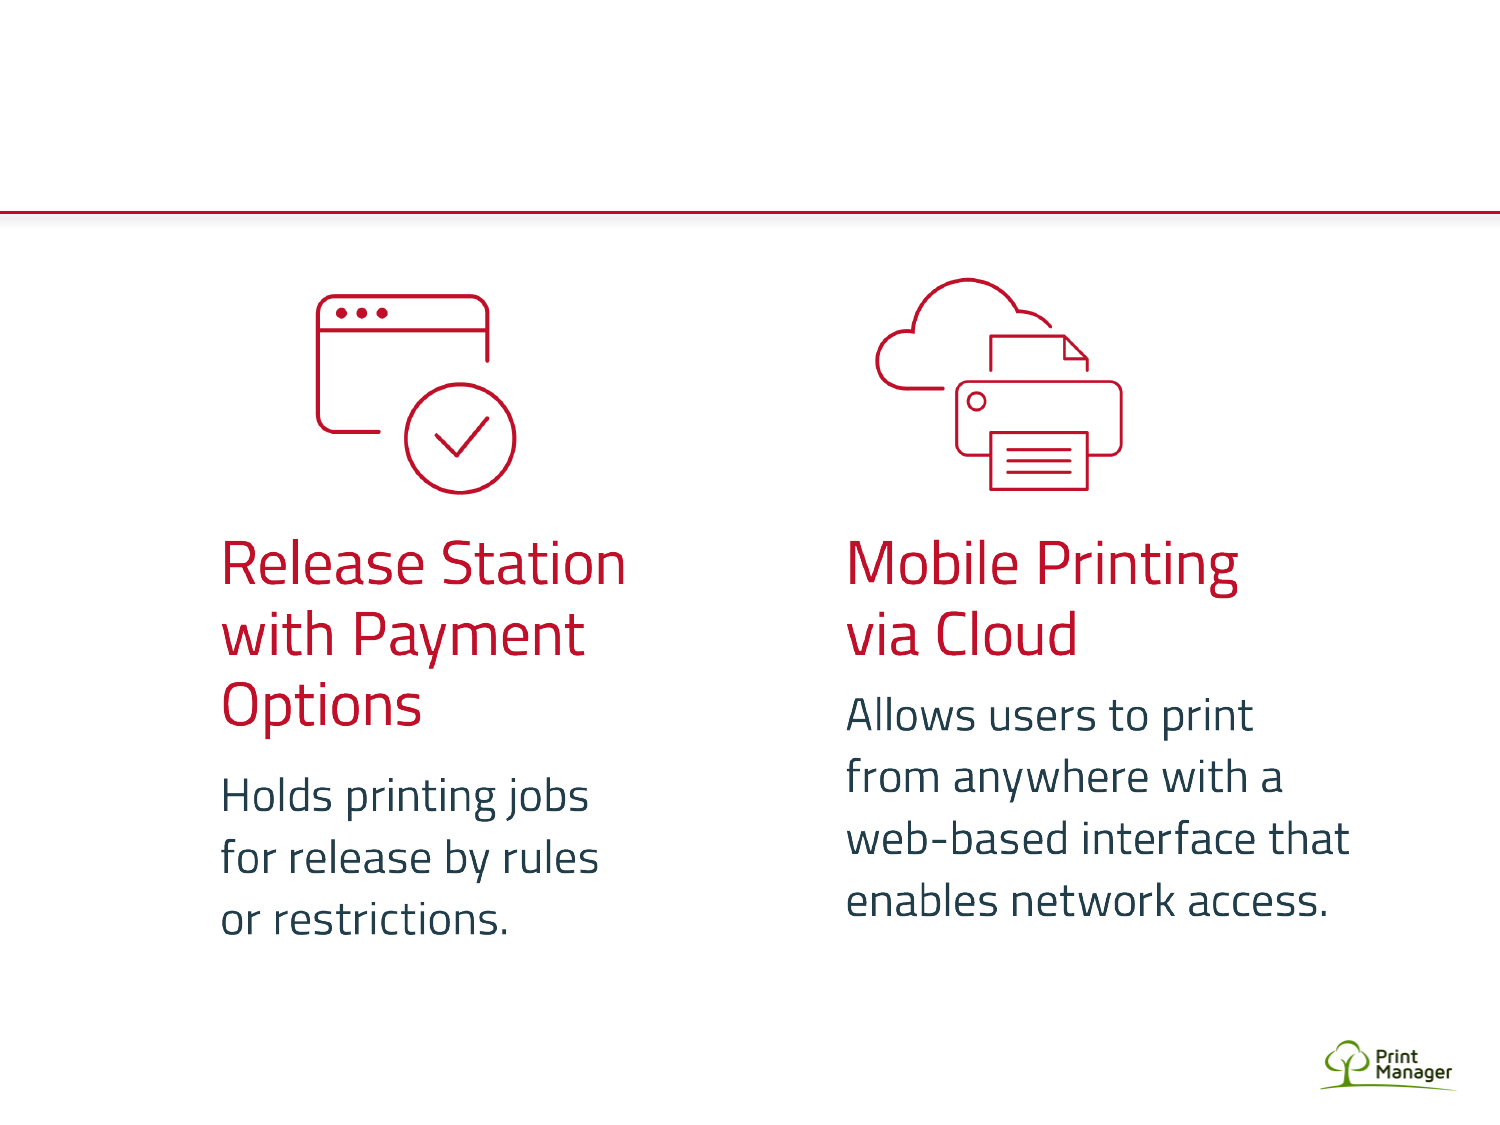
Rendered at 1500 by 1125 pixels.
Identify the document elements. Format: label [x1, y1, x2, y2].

picture [1312, 1032, 1464, 1101]
picture [828, 274, 1363, 944]
picture [205, 274, 638, 955]
